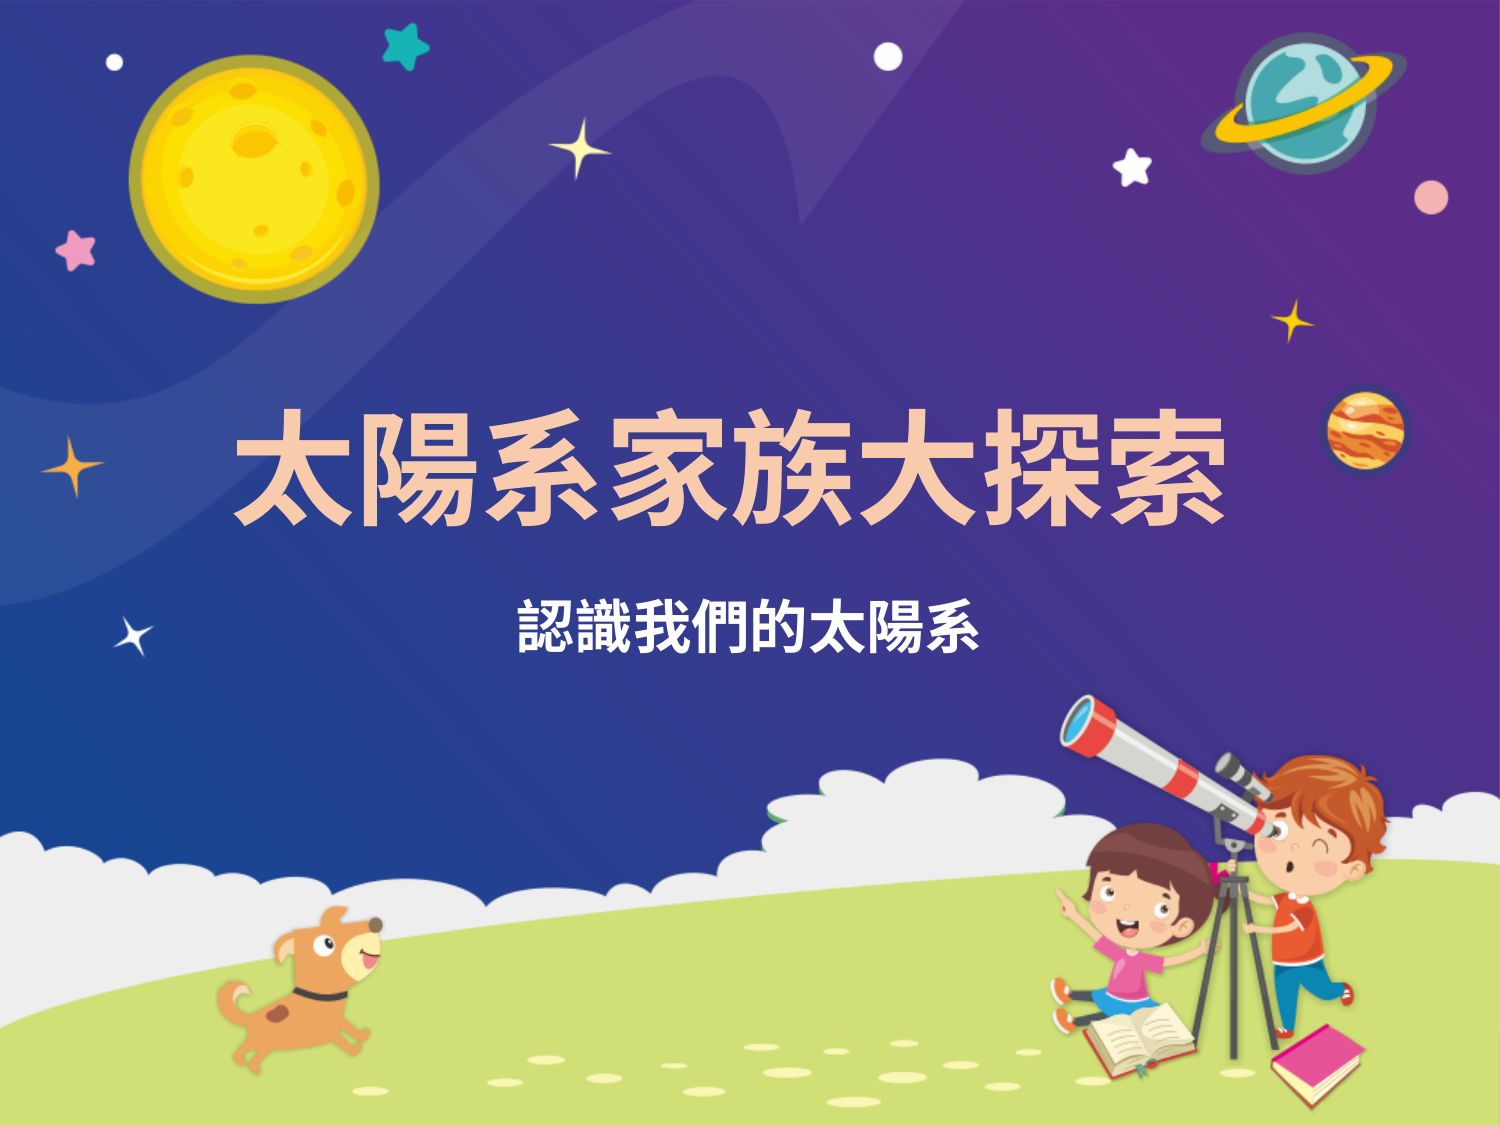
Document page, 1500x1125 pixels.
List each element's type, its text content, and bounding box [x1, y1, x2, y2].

picture [0, 0, 1500, 1125]
subtitle 認識我們的太陽系 [187, 590, 1313, 863]
title 太陽系家族大探索 [157, 299, 1305, 551]
